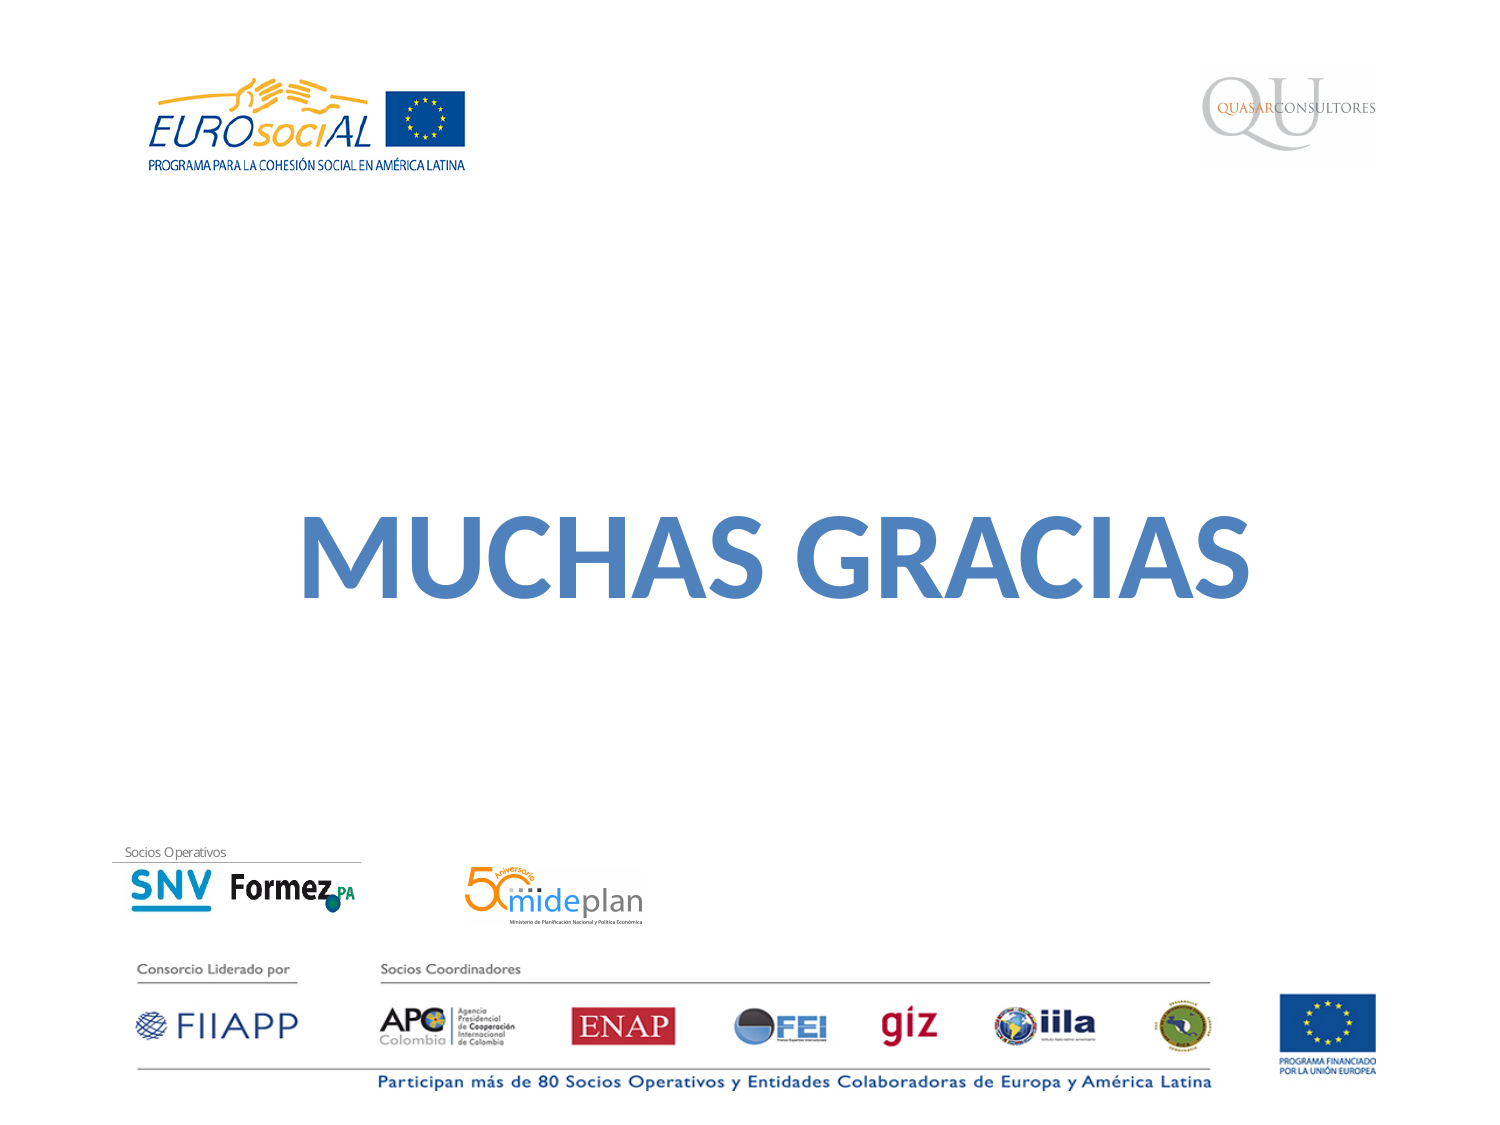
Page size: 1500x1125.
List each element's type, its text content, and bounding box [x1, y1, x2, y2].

picture [145, 77, 466, 171]
picture [135, 963, 1377, 1092]
text_box Muchas Gracias [137, 427, 1413, 669]
picture [111, 833, 1022, 925]
picture [1199, 70, 1377, 164]
